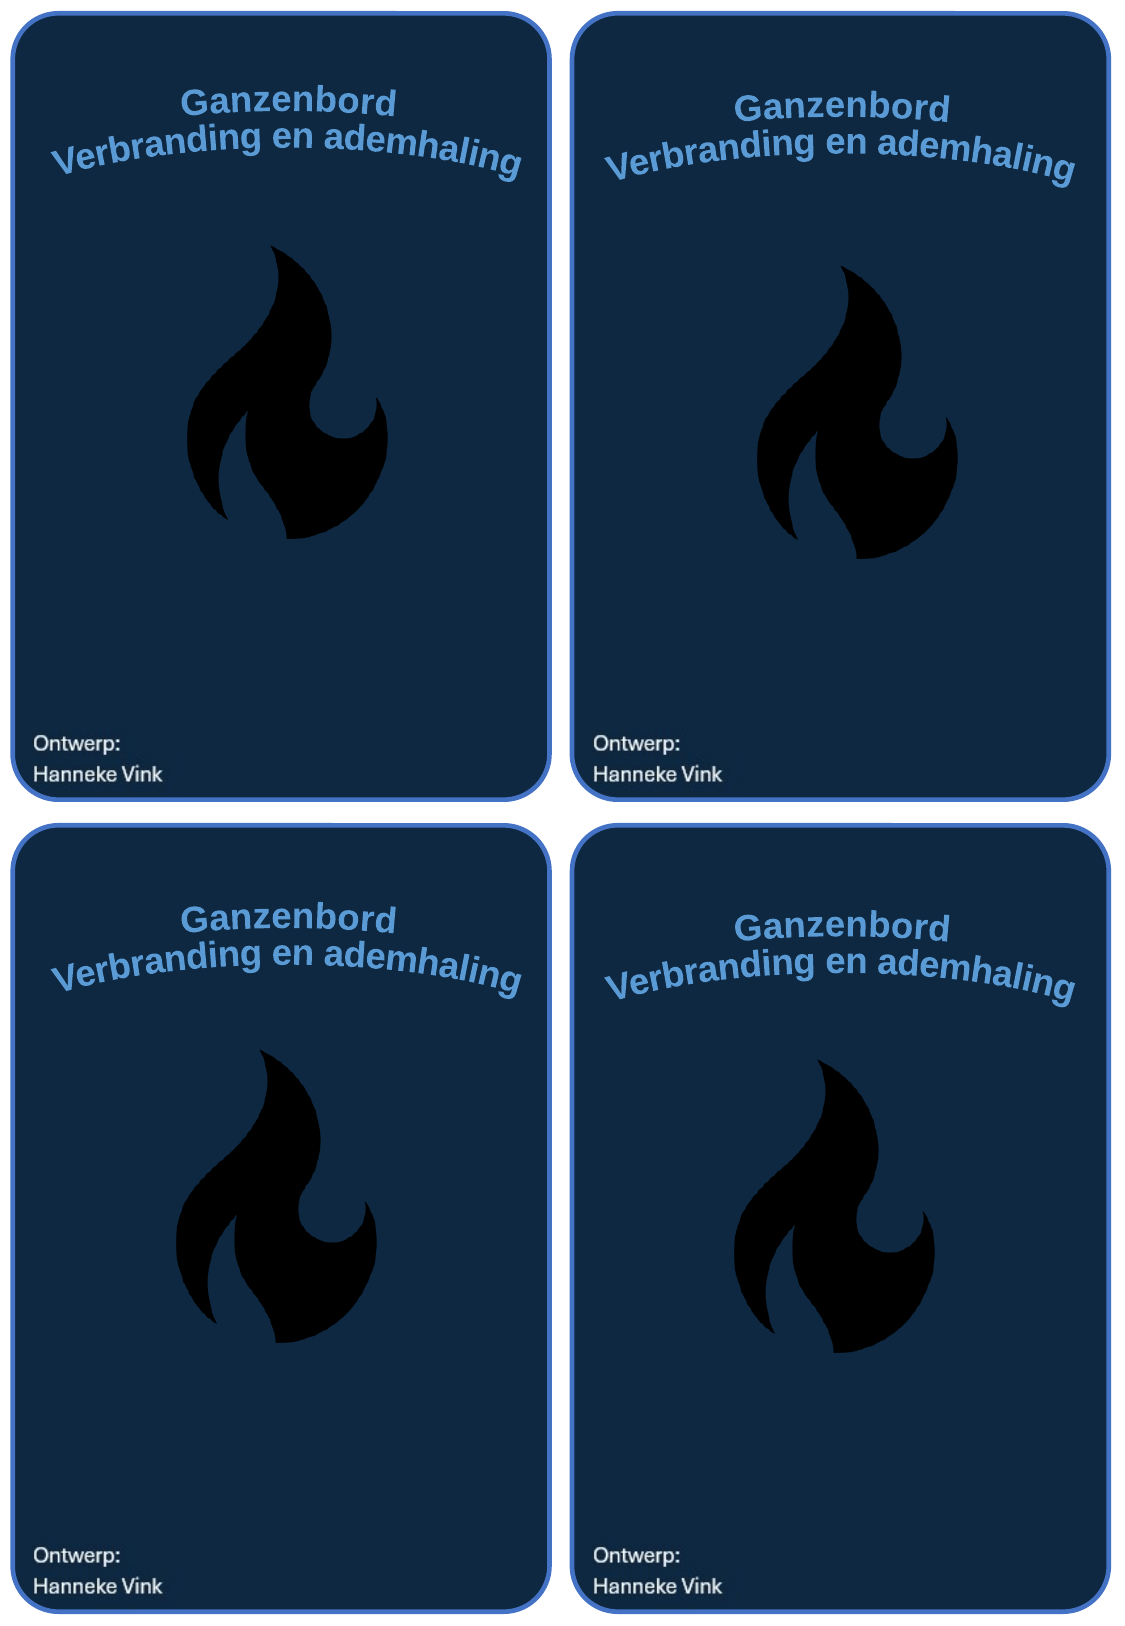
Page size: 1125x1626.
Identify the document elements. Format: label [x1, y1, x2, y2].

text_box [11, 824, 551, 1613]
text_box [570, 824, 1110, 1613]
text_box [570, 12, 1110, 801]
picture [123, 228, 451, 556]
picture [670, 1042, 998, 1370]
picture [112, 1032, 440, 1360]
picture [693, 248, 1021, 576]
text_box [11, 12, 551, 801]
